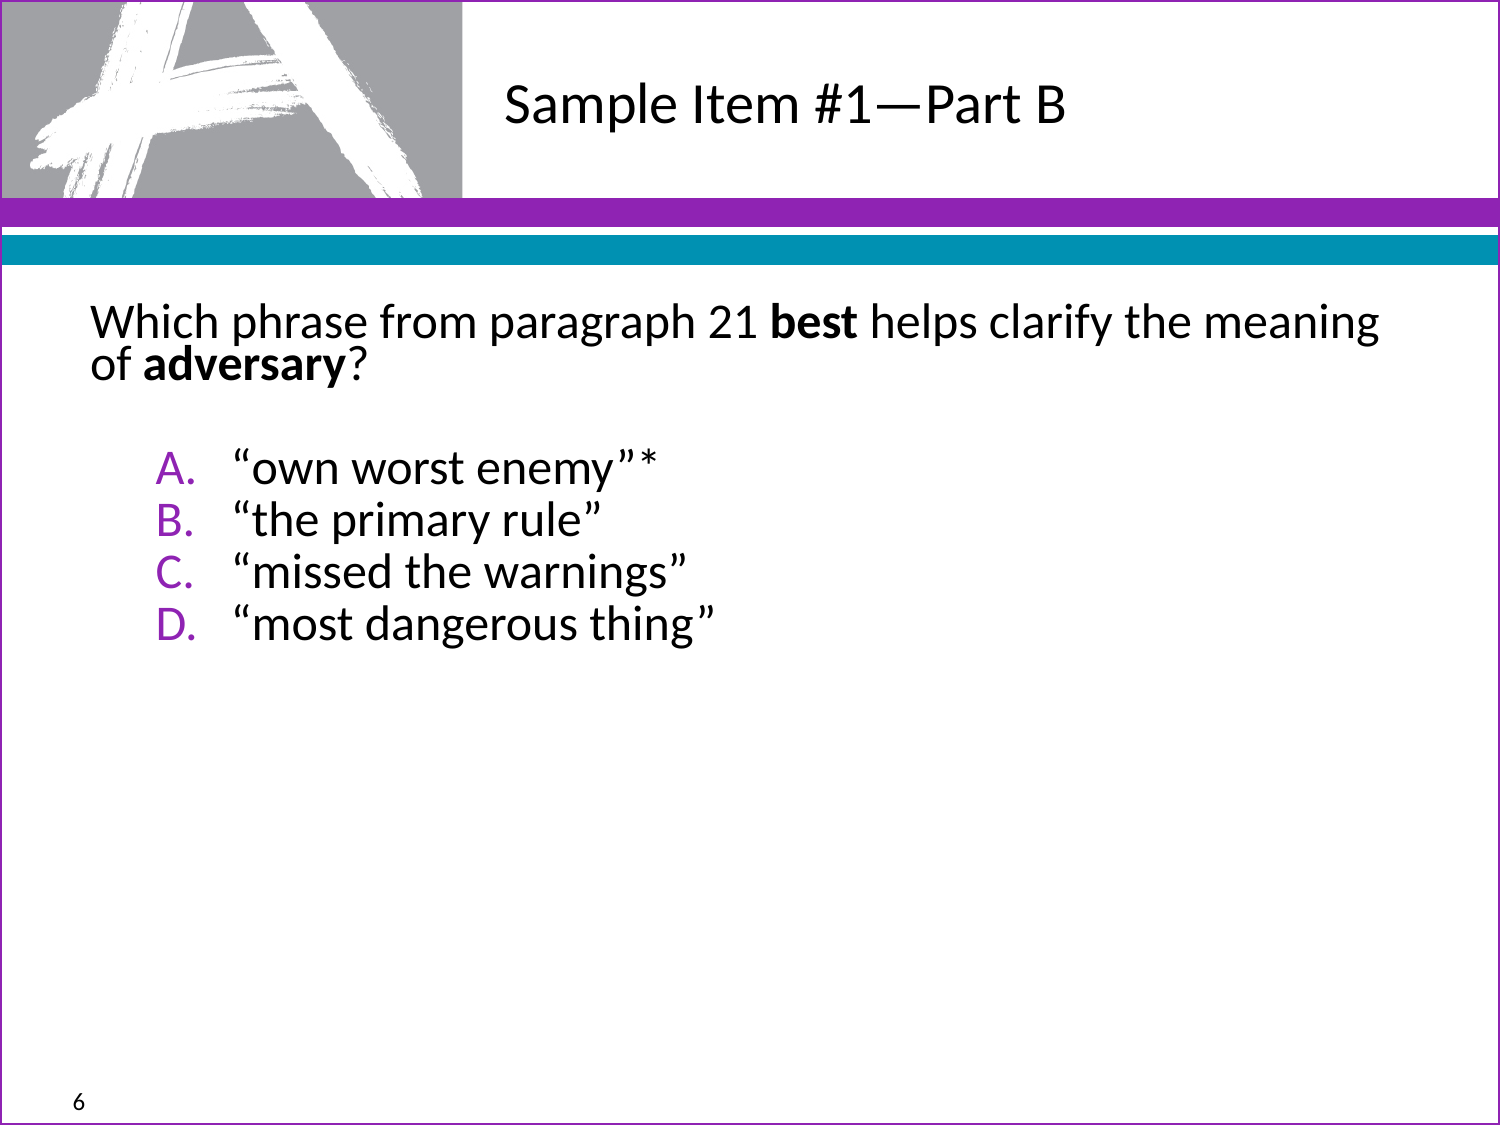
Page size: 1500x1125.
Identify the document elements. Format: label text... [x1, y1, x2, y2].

picture [2, 2, 462, 198]
title Sample Item #1—Part B [462, 0, 1500, 200]
list Which phrase from paragraph 21 best helps clarify the meaning of adversary? “own worst enemy”* “the primary rule” “missed the warnings” “most dangerous thing” [75, 262, 1425, 1075]
slide_number 6 [0, 1077, 100, 1125]
